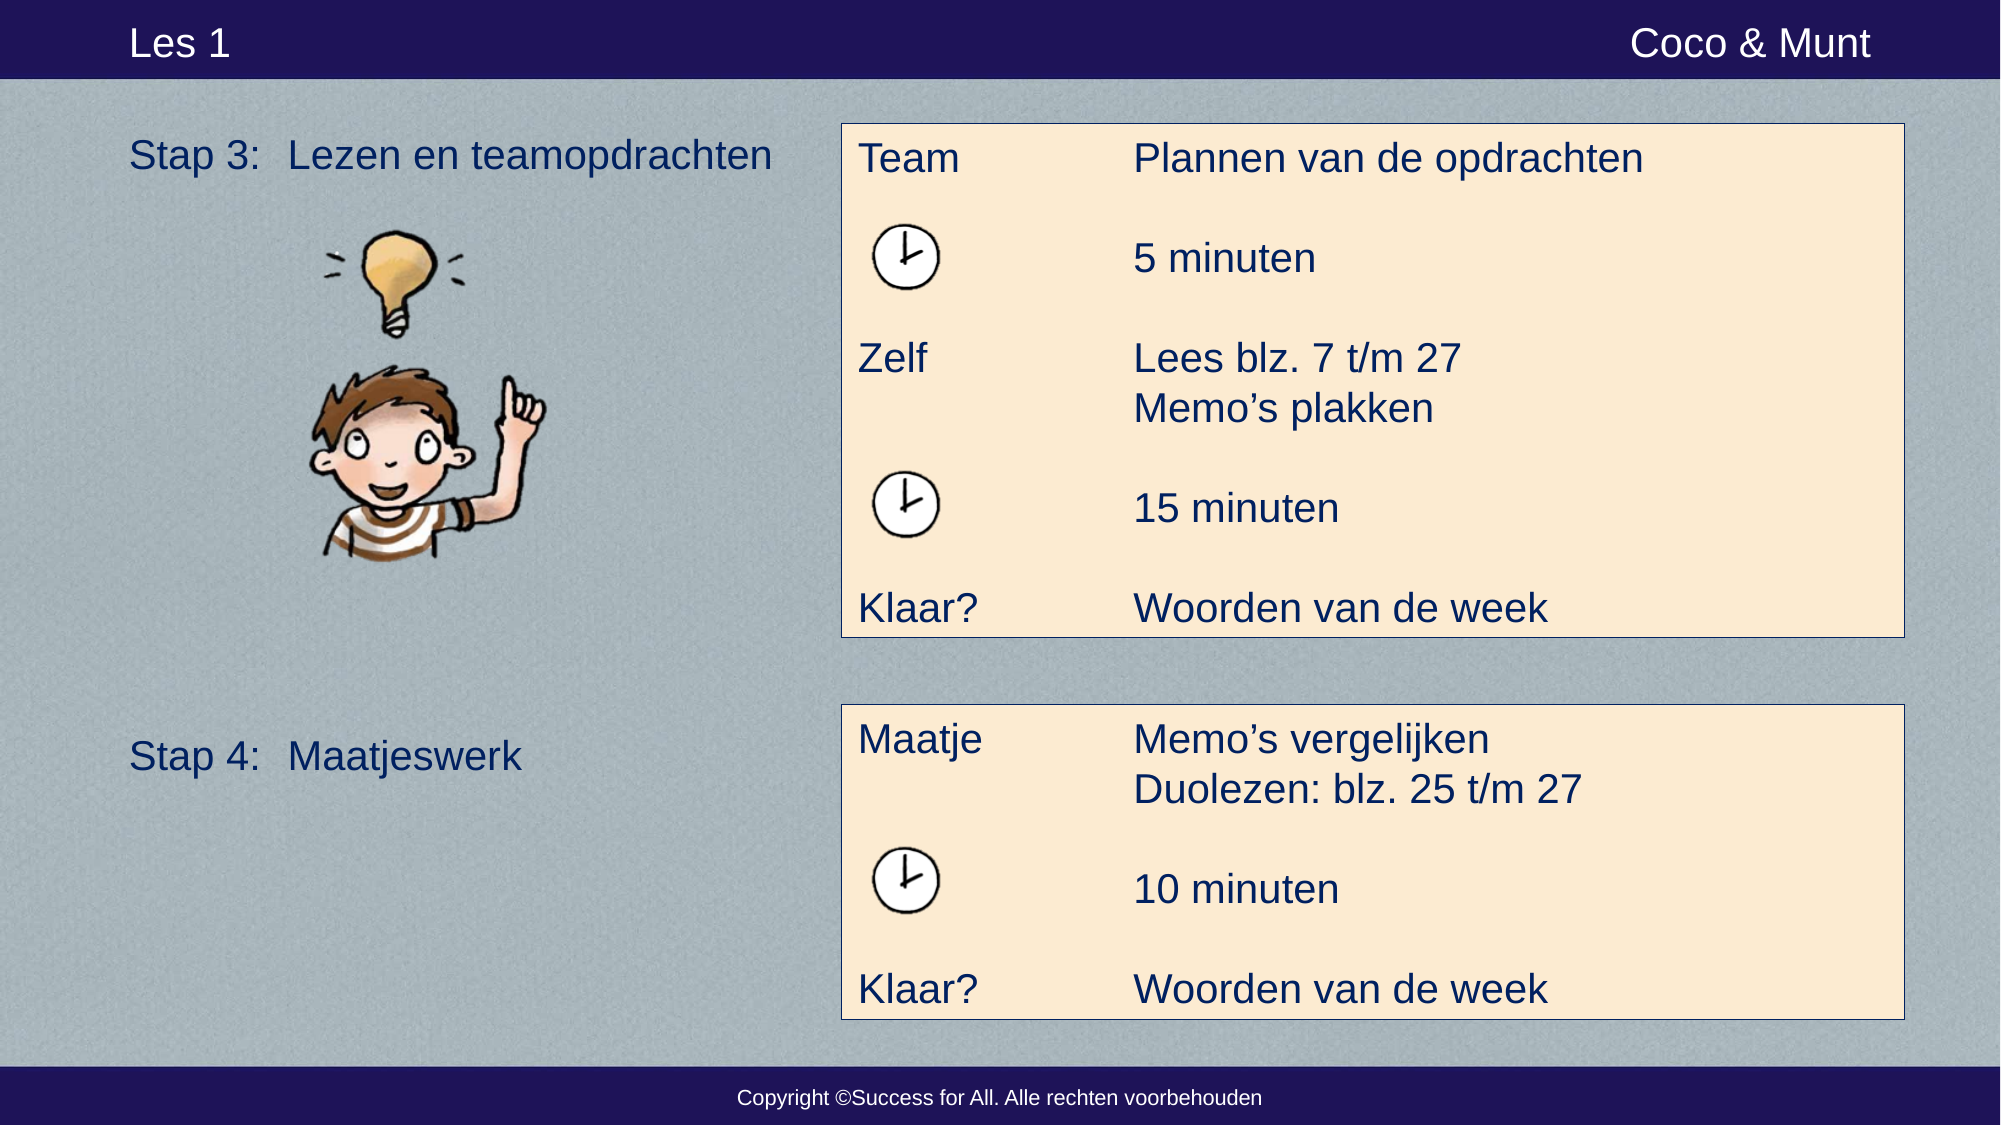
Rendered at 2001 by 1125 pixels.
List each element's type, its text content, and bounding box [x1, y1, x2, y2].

text_box Stap 3: Lezen en teamopdrachten Stap 4: Maatjeswerk [114, 120, 907, 836]
text_box Team Plannen van de opdrachten 5 minuten Zelf Lees blz. 7 t/m 27 Memo’s plakken 15 minuten Klaar? Woorden van de week [841, 123, 1905, 638]
text_box Maatje Memo’s vergelijken Duolezen: blz. 25 t/m 27 10 minuten Klaar? Woorden van de week [841, 704, 1905, 1020]
text_box Copyright ©Success for All. Alle rechten voorbehouden [0, 1076, 2000, 1125]
text_box Coco & Munt [999, 8, 1886, 123]
picture [0, 0, 2001, 1125]
text_box Les 1 [114, 8, 354, 73]
